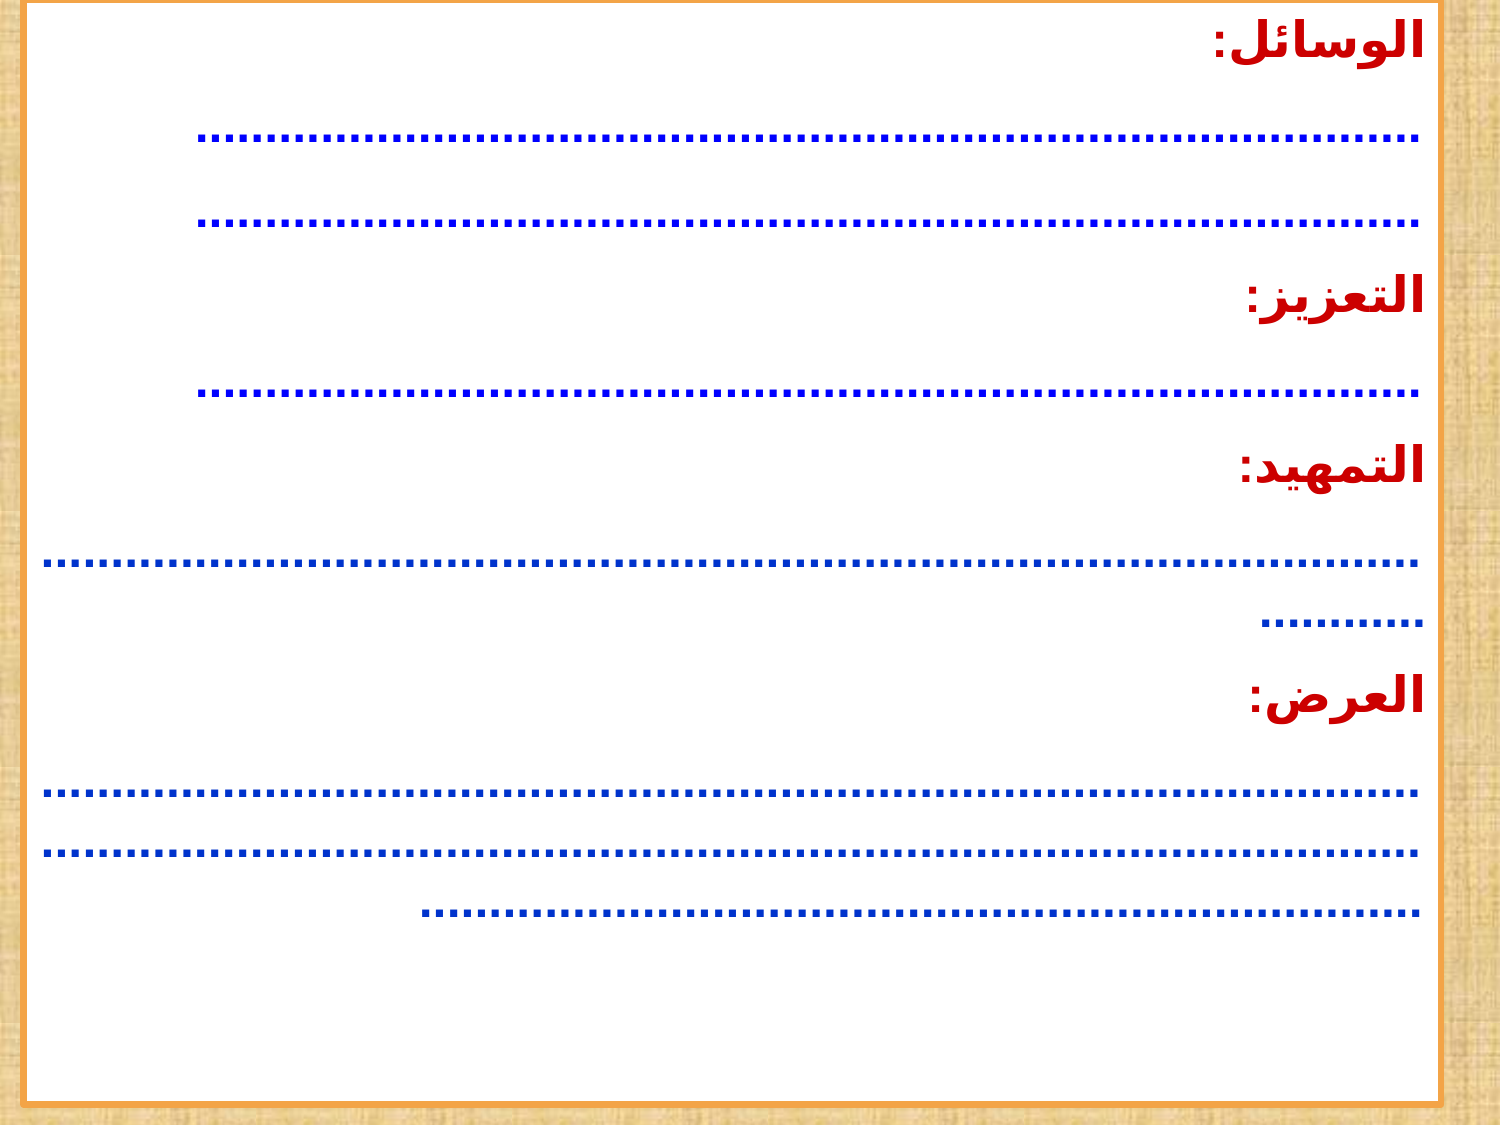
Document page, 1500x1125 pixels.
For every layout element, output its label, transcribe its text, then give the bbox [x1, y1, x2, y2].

picture [0, 0, 1500, 1125]
text_box الوسائل: ........................................................................................ ........................................................................................ التعزيز: ........................................................................................ التمهيد: ............................................................................................................... العرض: .............................................................................................................................................................................................................................................................................. [20, 0, 1444, 1108]
